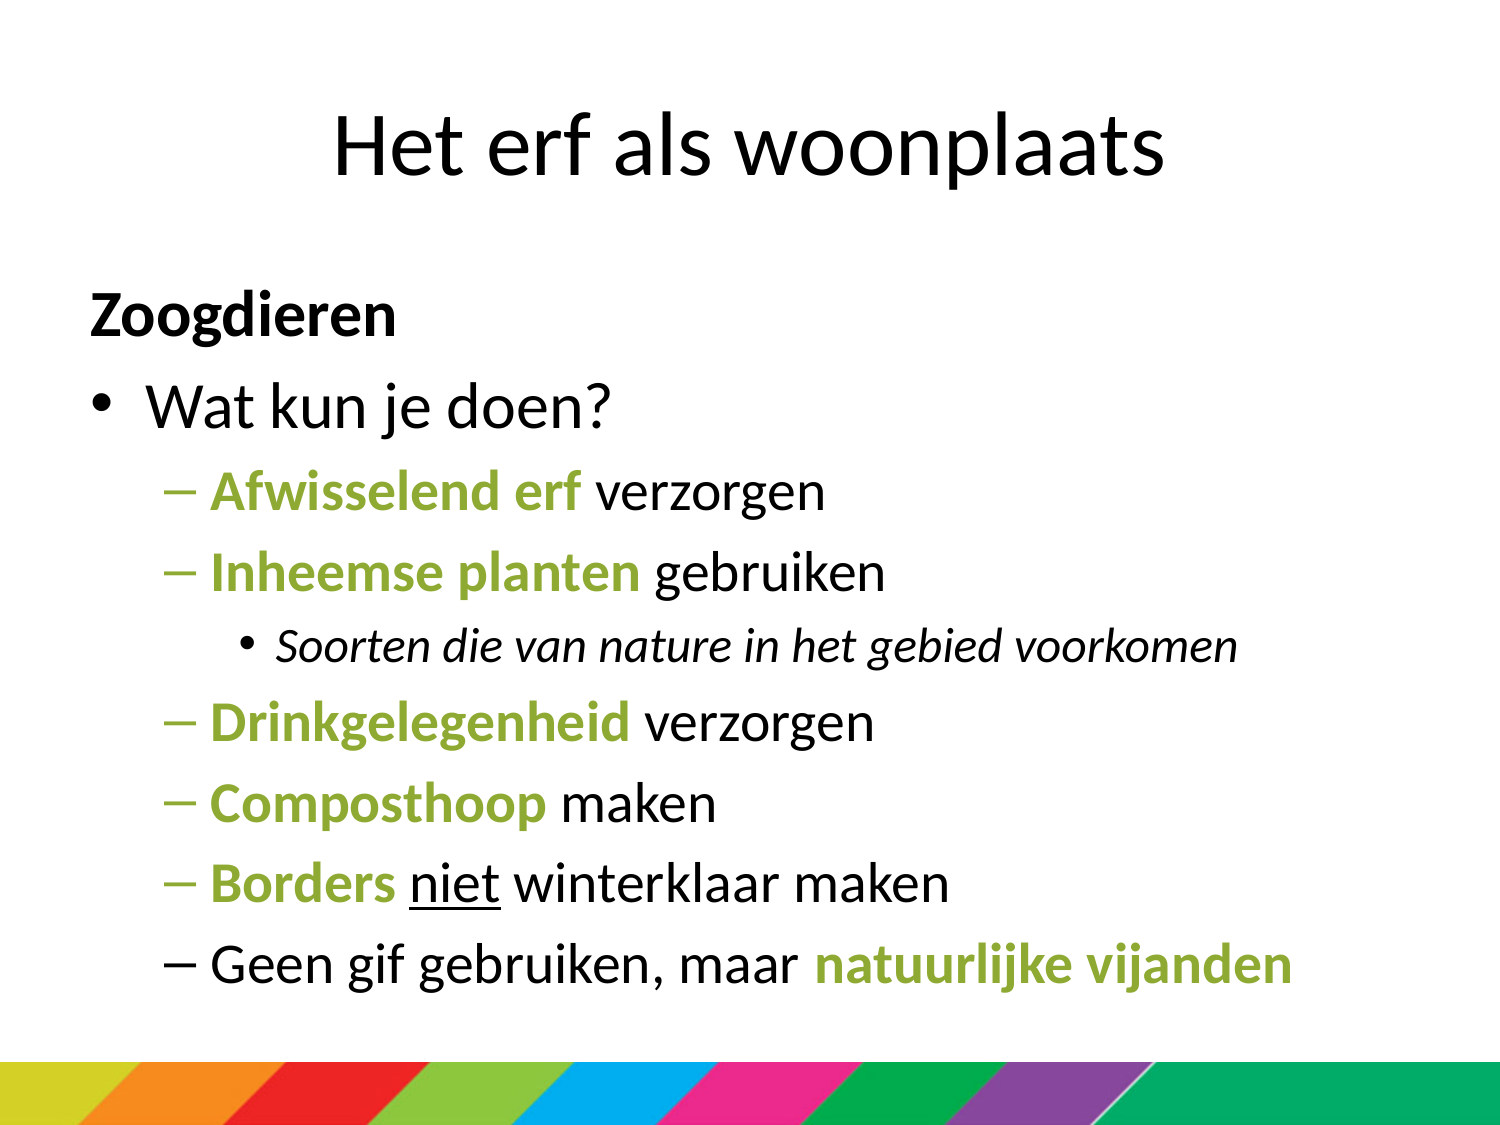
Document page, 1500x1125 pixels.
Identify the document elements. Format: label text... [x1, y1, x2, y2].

picture [0, 1062, 574, 1125]
list Zoogdieren Wat kun je doen? Afwisselend erf verzorgen Inheemse planten gebruiken Soorten die van nature in het gebied voorkomen Drinkgelegenheid verzorgen Composthoop maken Borders niet winterklaar maken Geen gif gebruiken, maar natuurlijke vijanden [75, 262, 1425, 1005]
title Het erf als woonplaats [75, 45, 1425, 233]
picture [656, 1062, 1500, 1125]
